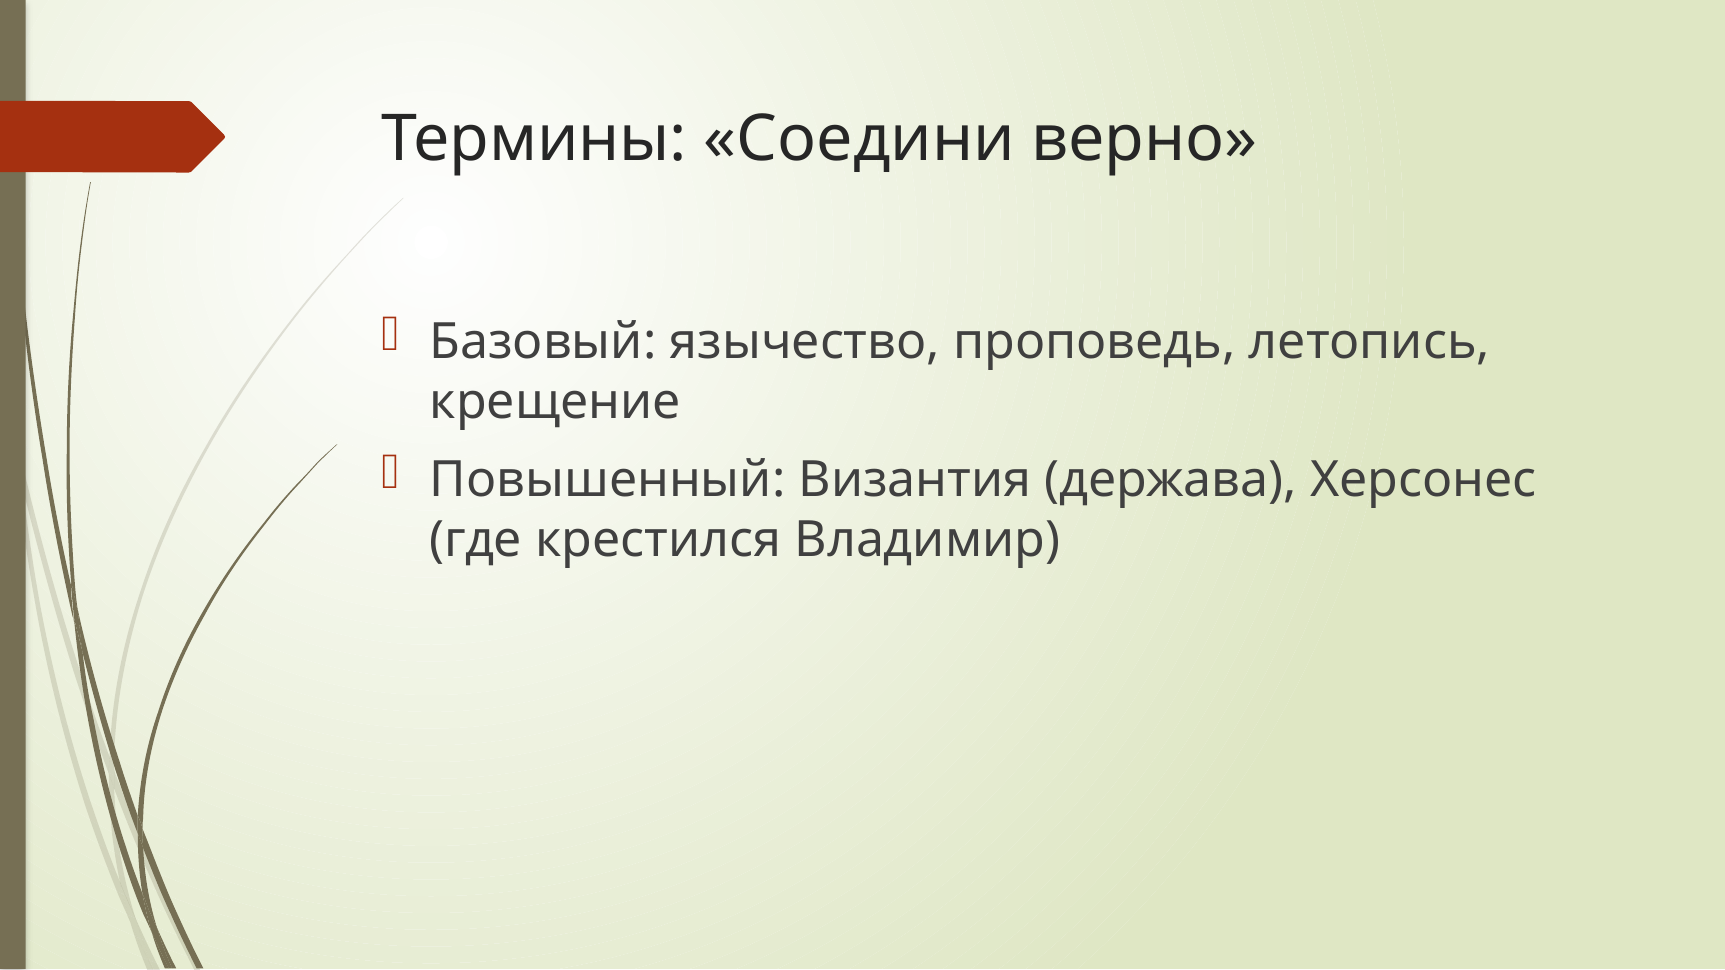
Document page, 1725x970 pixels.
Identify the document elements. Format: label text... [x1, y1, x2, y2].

list Базовый: язычество, проповедь, летопись, крещение Повышенный: Византия (держава), Херсонес (где крестился Владимир) [366, 301, 1628, 836]
title Термины: «Соедини верно» [366, 88, 1628, 270]
